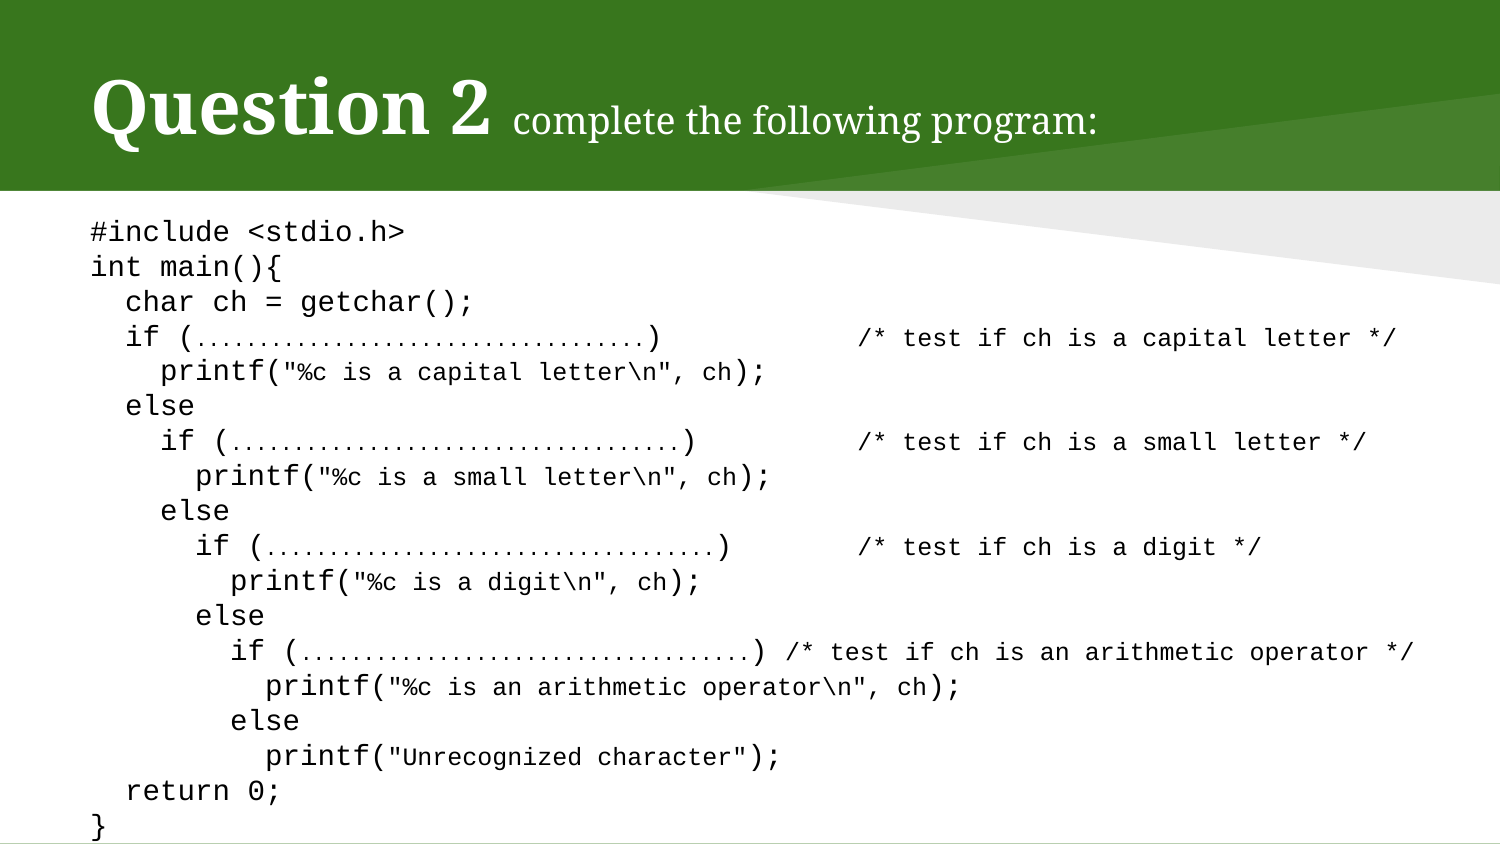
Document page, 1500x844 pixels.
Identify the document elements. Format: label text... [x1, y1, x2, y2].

title Question 2 complete the following program: [75, 33, 1425, 175]
list #include <stdio.h> int main(){ char ch = getchar(); if (....................................) /* test if ch is a capital letter */ printf("%c is a capital letter\n", ch); else if (....................................) /* test if ch is a small letter */ printf("%c is a small letter\n", ch); else if (....................................) /* test if ch is a digit */ printf("%c is a digit\n", ch); else if (....................................) /* test if ch is an arithmetic operator */ printf("%c is an arithmetic operator\n", ch); else printf("Unrecognized character"); return 0; } [75, 196, 1454, 808]
